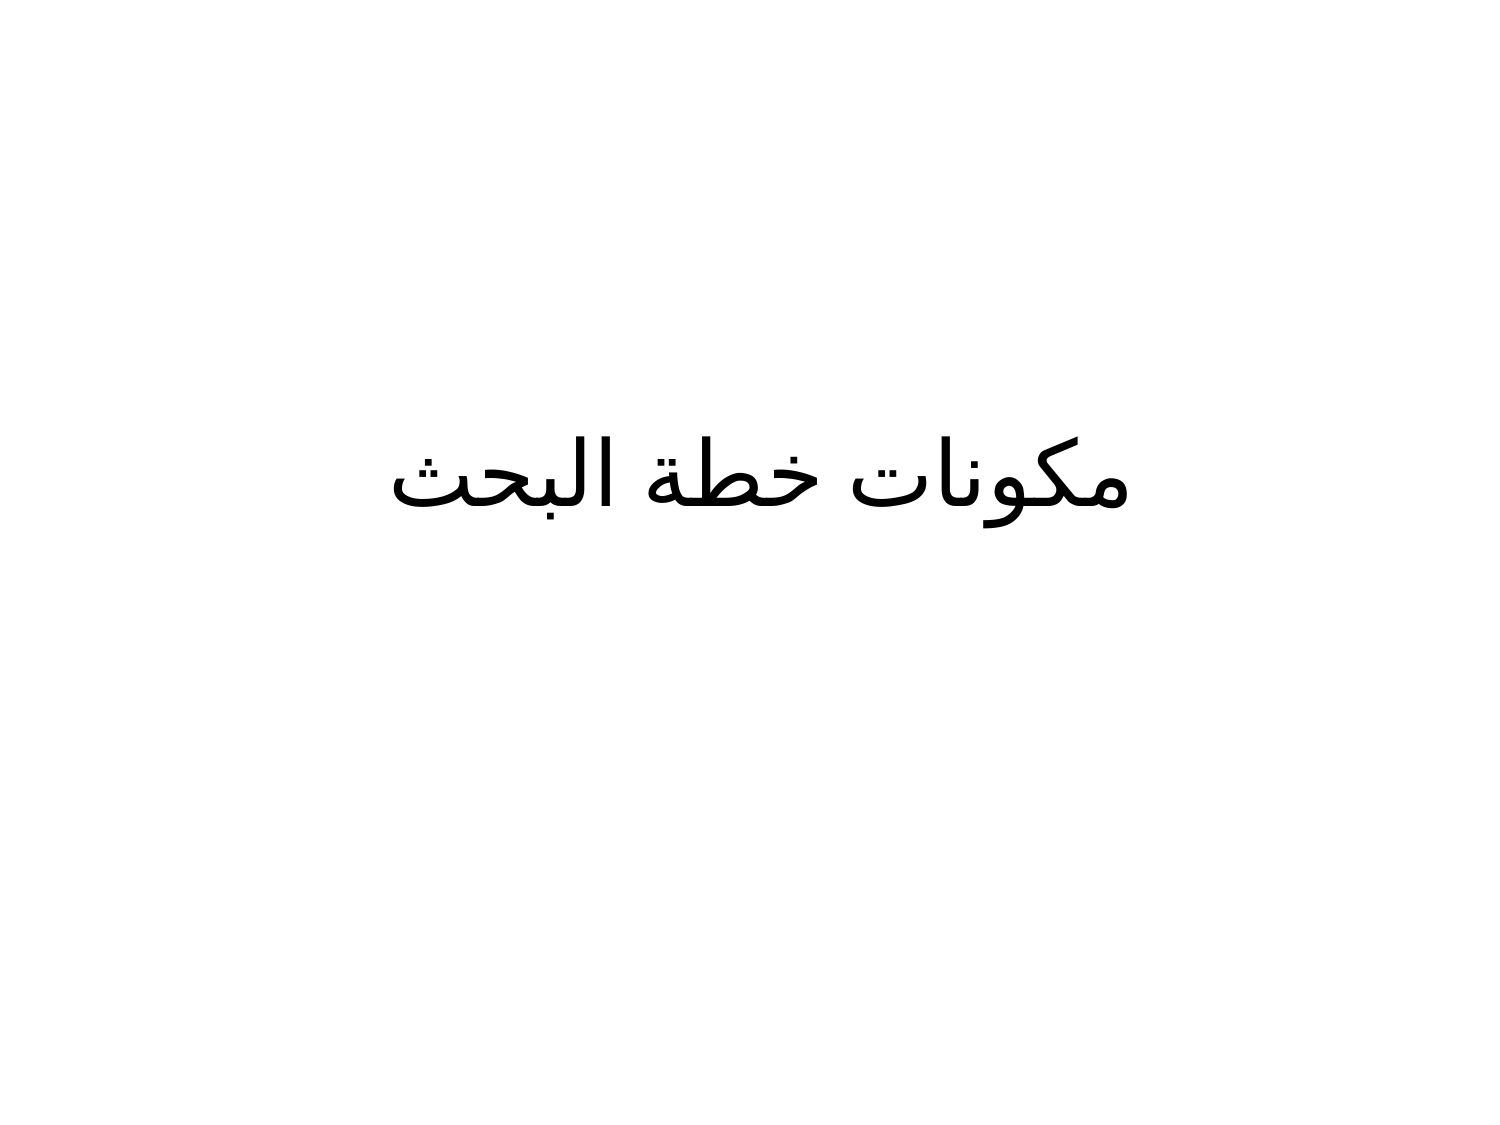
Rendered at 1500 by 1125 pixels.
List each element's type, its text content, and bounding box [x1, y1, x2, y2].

title مكونات خطة البحث [112, 349, 1388, 591]
